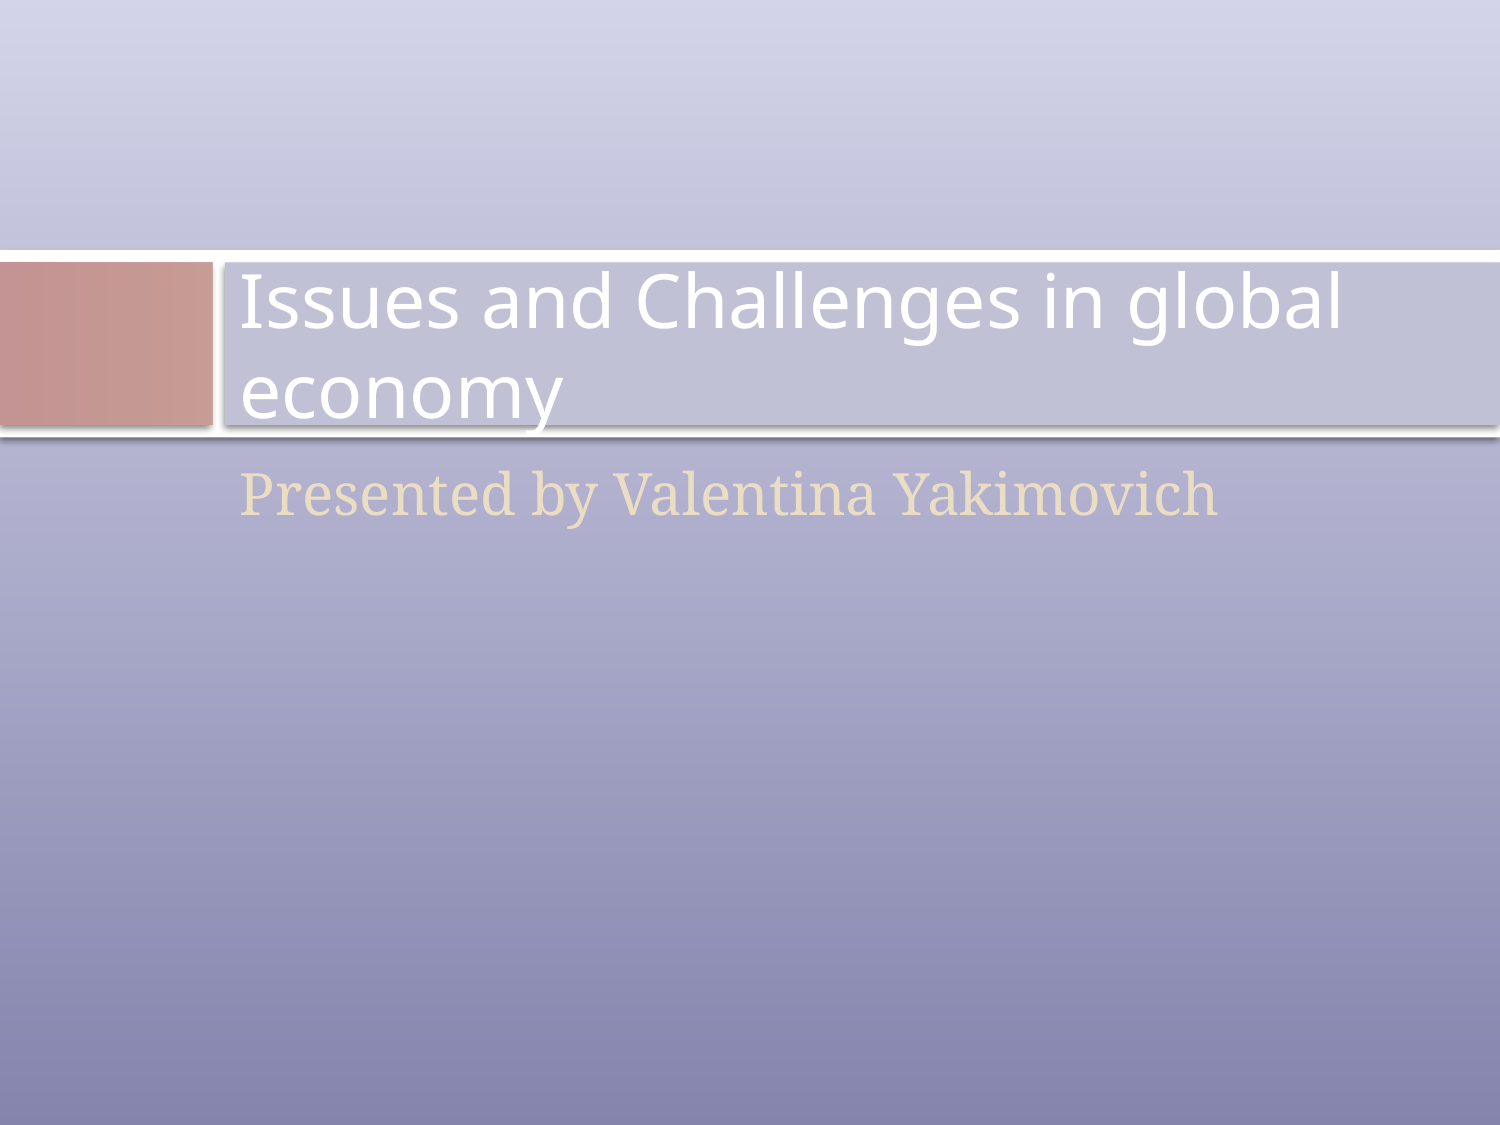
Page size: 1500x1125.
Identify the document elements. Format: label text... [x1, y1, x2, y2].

text_box [0, 261, 214, 426]
title Issues and Challenges in global economy [225, 262, 1475, 425]
list Presented by Valentina Yakimovich [225, 450, 1394, 725]
